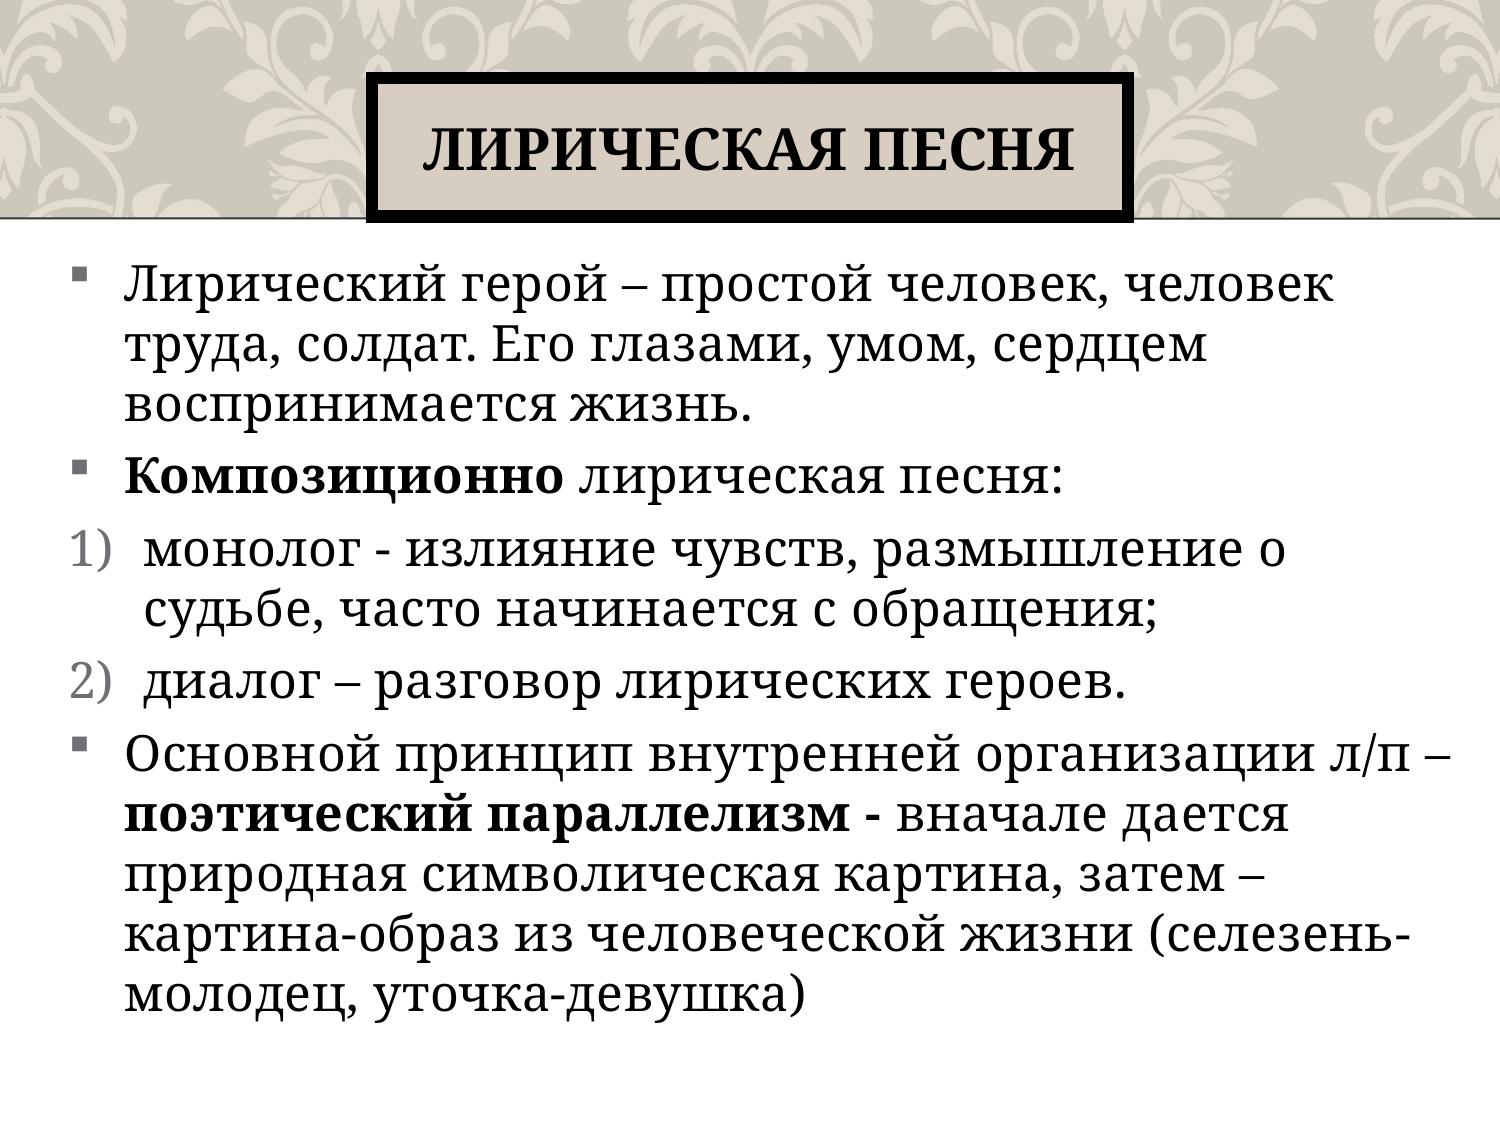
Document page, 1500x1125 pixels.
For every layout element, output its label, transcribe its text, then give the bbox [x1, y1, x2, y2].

list Лирический герой – простой человек, человек труда, солдат. Его глазами, умом, сердцем воспринимается жизнь. Композиционно лирическая песня: монолог - излияние чувств, размышление о судьбе, часто начинается с обращения; диалог – разговор лирических героев. Основной принцип внутренней организации л/п –поэтический параллелизм - вначале дается природная символическая картина, затем – картина-образ из человеческой жизни (селезень-молодец, уточка-девушка) [53, 243, 1471, 1000]
title Лирическая песня [366, 72, 1134, 223]
